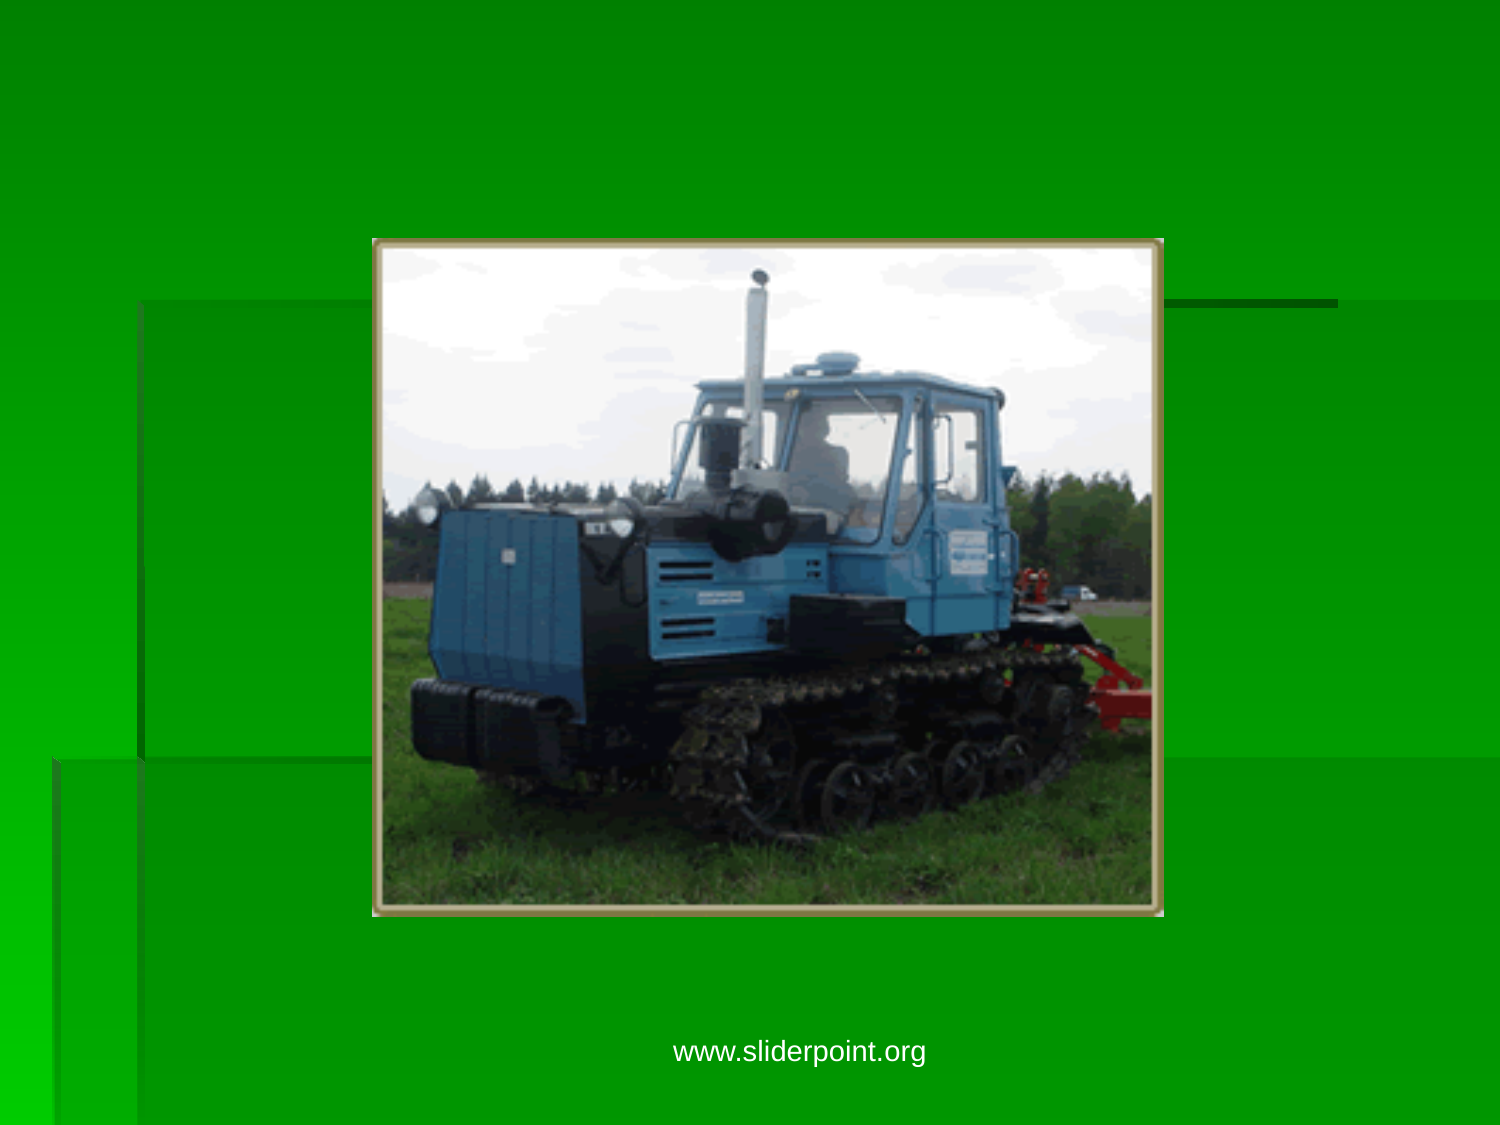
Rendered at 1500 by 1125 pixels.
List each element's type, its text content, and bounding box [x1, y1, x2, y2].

footer www.sliderpoint.org [562, 1024, 1038, 1103]
picture [371, 238, 1164, 918]
